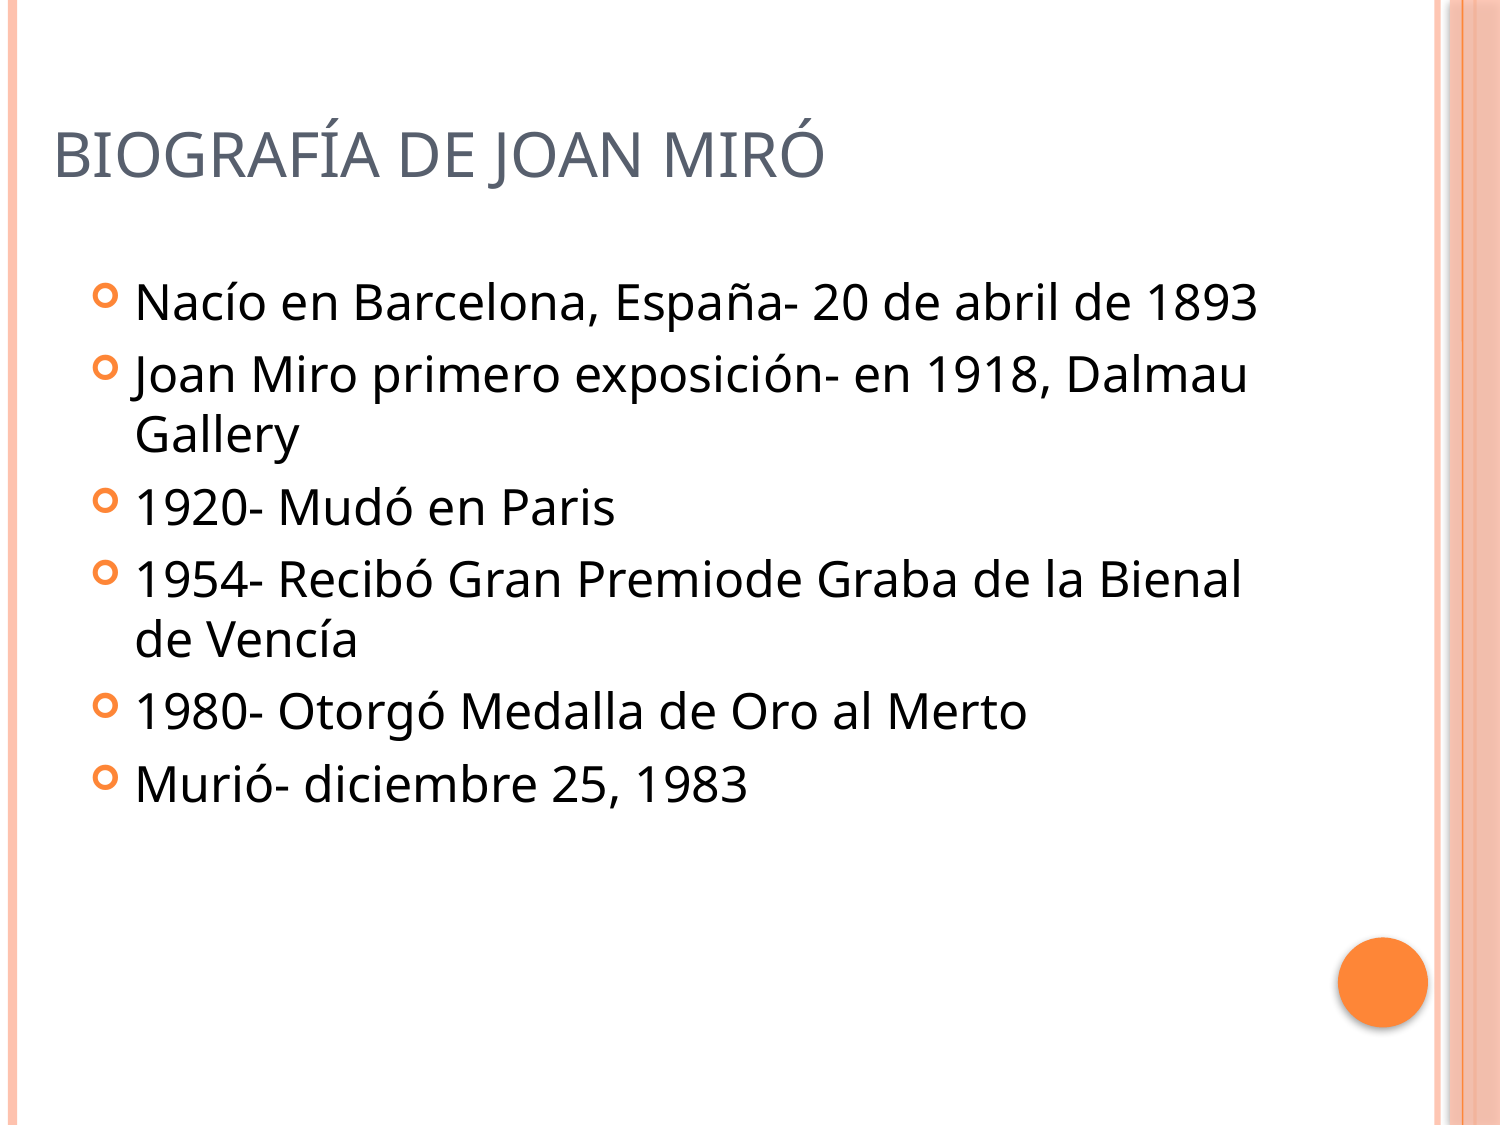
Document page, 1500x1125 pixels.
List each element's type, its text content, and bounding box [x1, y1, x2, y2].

title Biografía de Joan Miró [37, 24, 1380, 198]
list Nacío en Barcelona, España- 20 de abril de 1893 Joan Miro primero exposición- en 1918, Dalmau Gallery 1920- Mudó en Paris 1954- Recibó Gran Premiode Graba de la Bienal de Vencía 1980- Otorgó Medalla de Oro al Merto Murió- diciembre 25, 1983 [75, 262, 1300, 1062]
